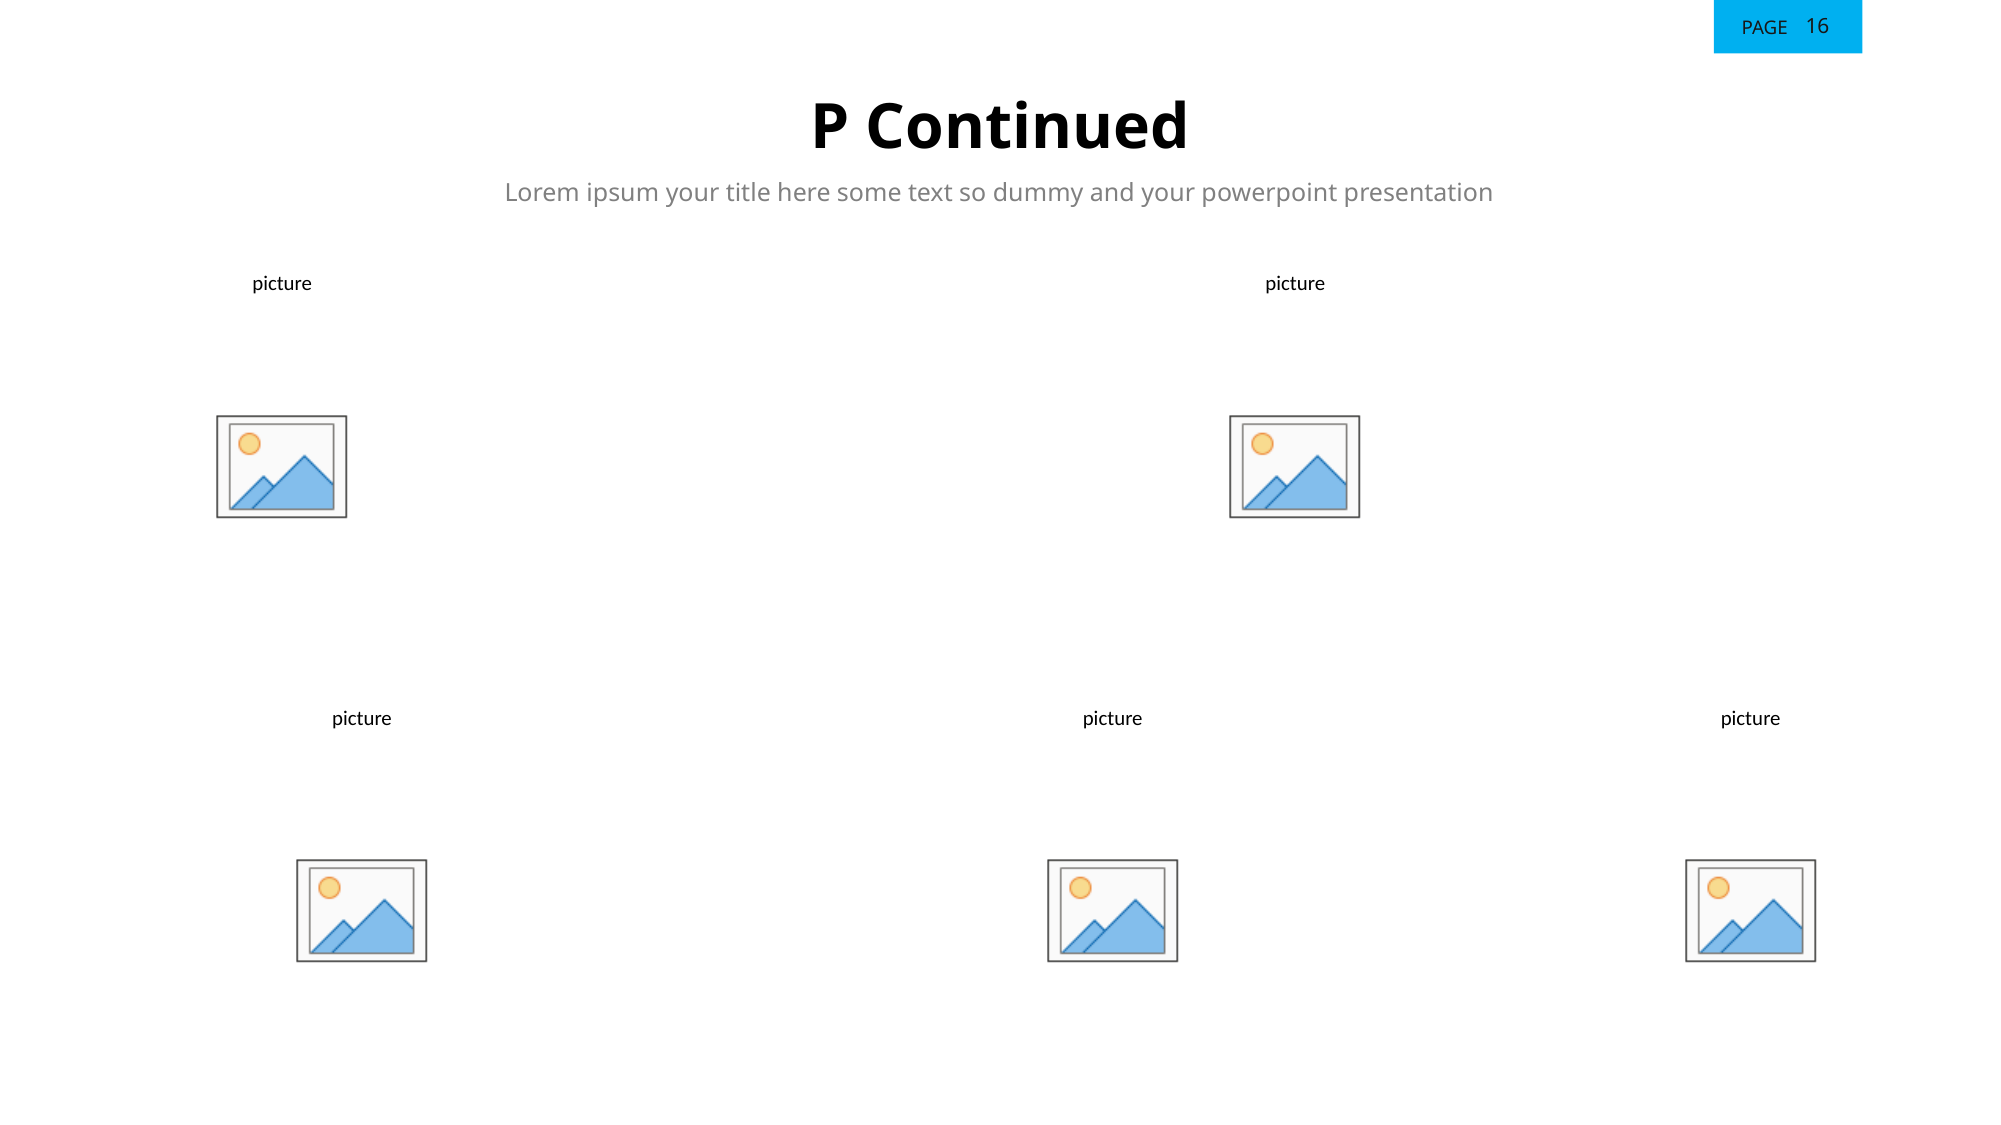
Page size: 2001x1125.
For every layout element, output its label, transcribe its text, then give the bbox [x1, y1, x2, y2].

picture [1501, 697, 2000, 1125]
slide_number 16 [1790, 10, 1867, 43]
picture [0, 261, 565, 673]
picture [750, 697, 1475, 1125]
picture [590, 261, 2000, 673]
title P Continued [137, 78, 1863, 179]
picture [0, 697, 724, 1125]
subtitle Lorem ipsum your title here some text so dummy and your powerpoint presentation [137, 179, 1863, 221]
